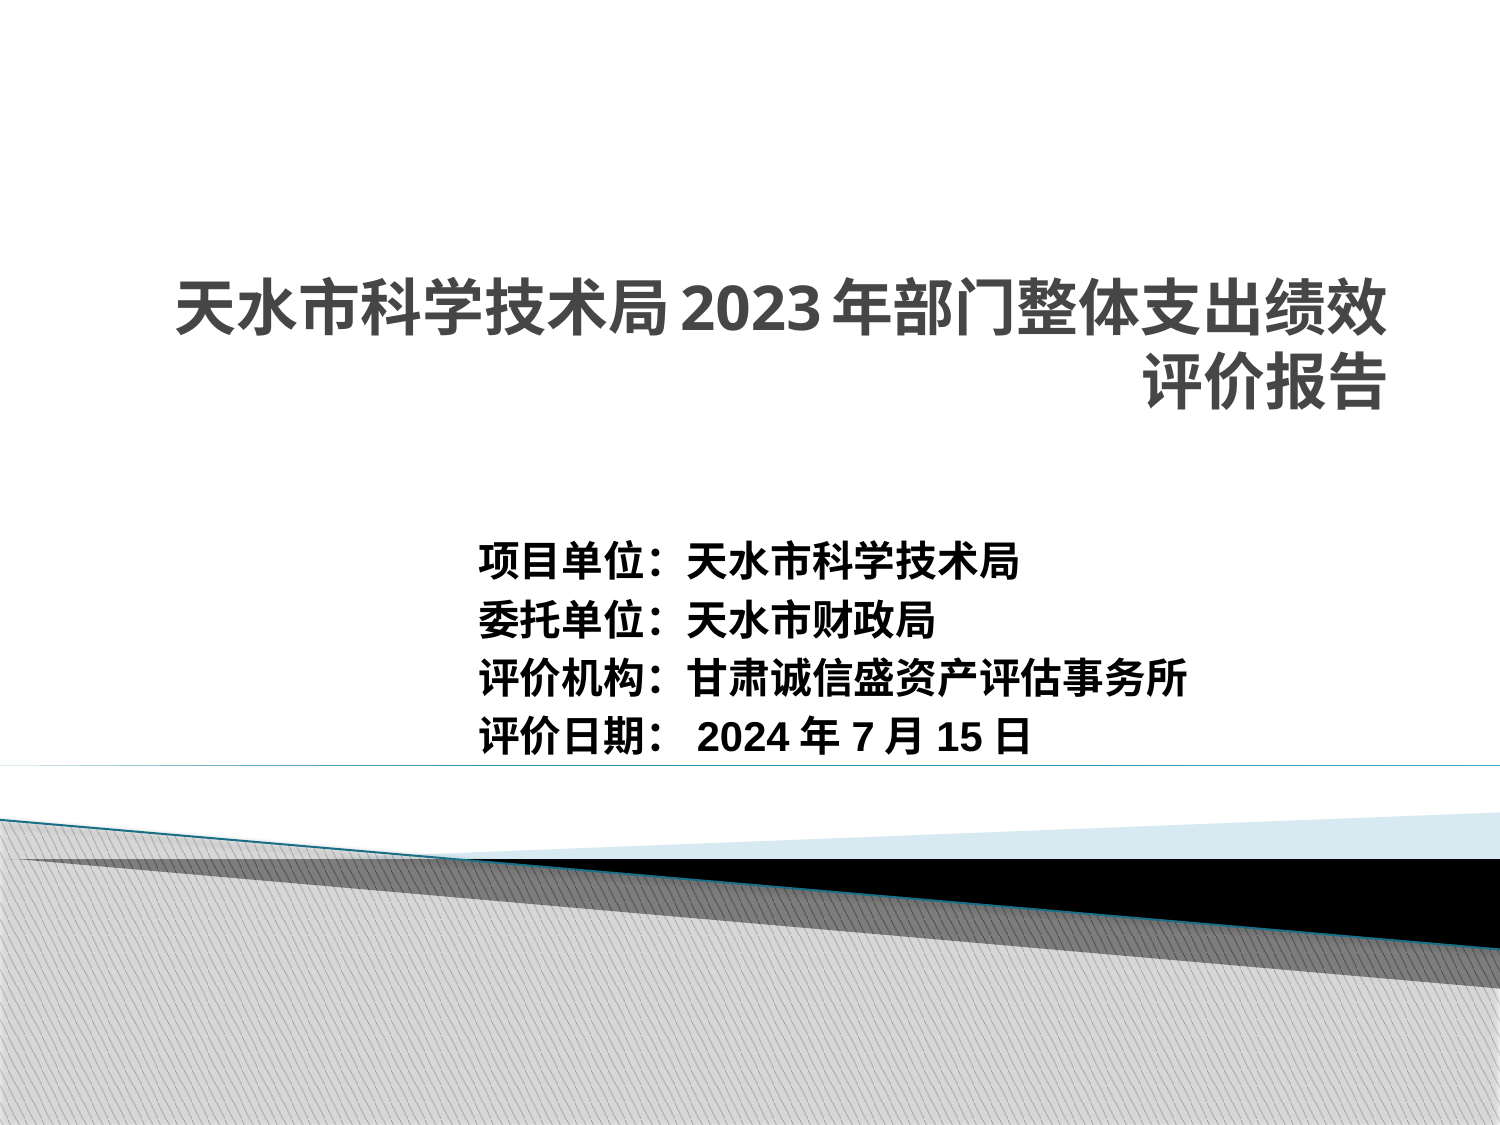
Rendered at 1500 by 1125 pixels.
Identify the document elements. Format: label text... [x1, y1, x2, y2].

title 天水市科学技术局2023年部门整体支出绩效评价报告 [128, 257, 1404, 499]
subtitle 项目单位：天水市科学技术局 委托单位：天水市财政局 评价机构：甘肃诚信盛资产评估事务所 评价日期：2024年7月15日 [234, 527, 1285, 815]
picture [5, 859, 1500, 989]
